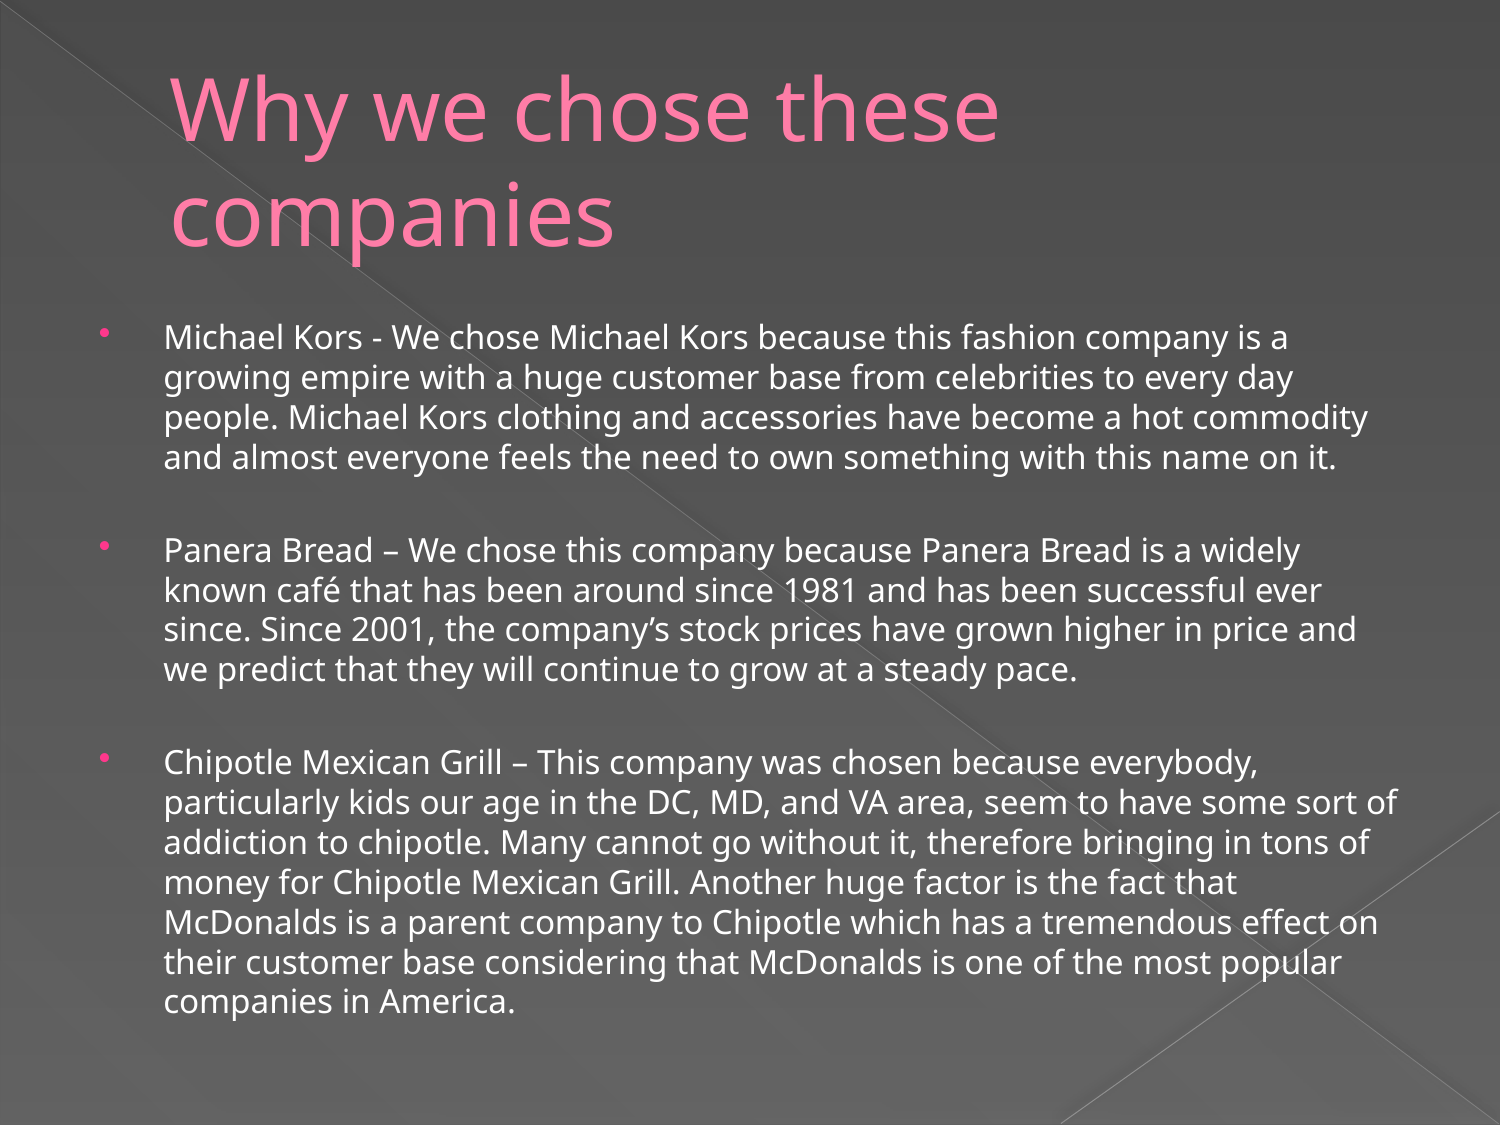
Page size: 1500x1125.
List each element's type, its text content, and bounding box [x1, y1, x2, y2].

title Why we chose these companies [75, 43, 1425, 274]
list Michael Kors - We chose Michael Kors because this fashion company is a growing empire with a huge customer base from celebrities to every day people. Michael Kors clothing and accessories have become a hot commodity and almost everyone feels the need to own something with this name on it. Panera Bread – We chose this company because Panera Bread is a widely known café that has been around since 1981 and has been successful ever since. Since 2001, the company’s stock prices have grown higher in price and we predict that they will continue to grow at a steady pace. Chipotle Mexican Grill – This company was chosen because everybody, particularly kids our age in the DC, MD, and VA area, seem to have some sort of addiction to chipotle. Many cannot go without it, therefore bringing in tons of money for Chipotle Mexican Grill. Another huge factor is the fact that McDonalds is a parent company to Chipotle which has a tremendous effect on their customer base considering that McDonalds is one of the most popular companies in America. [75, 308, 1425, 1059]
